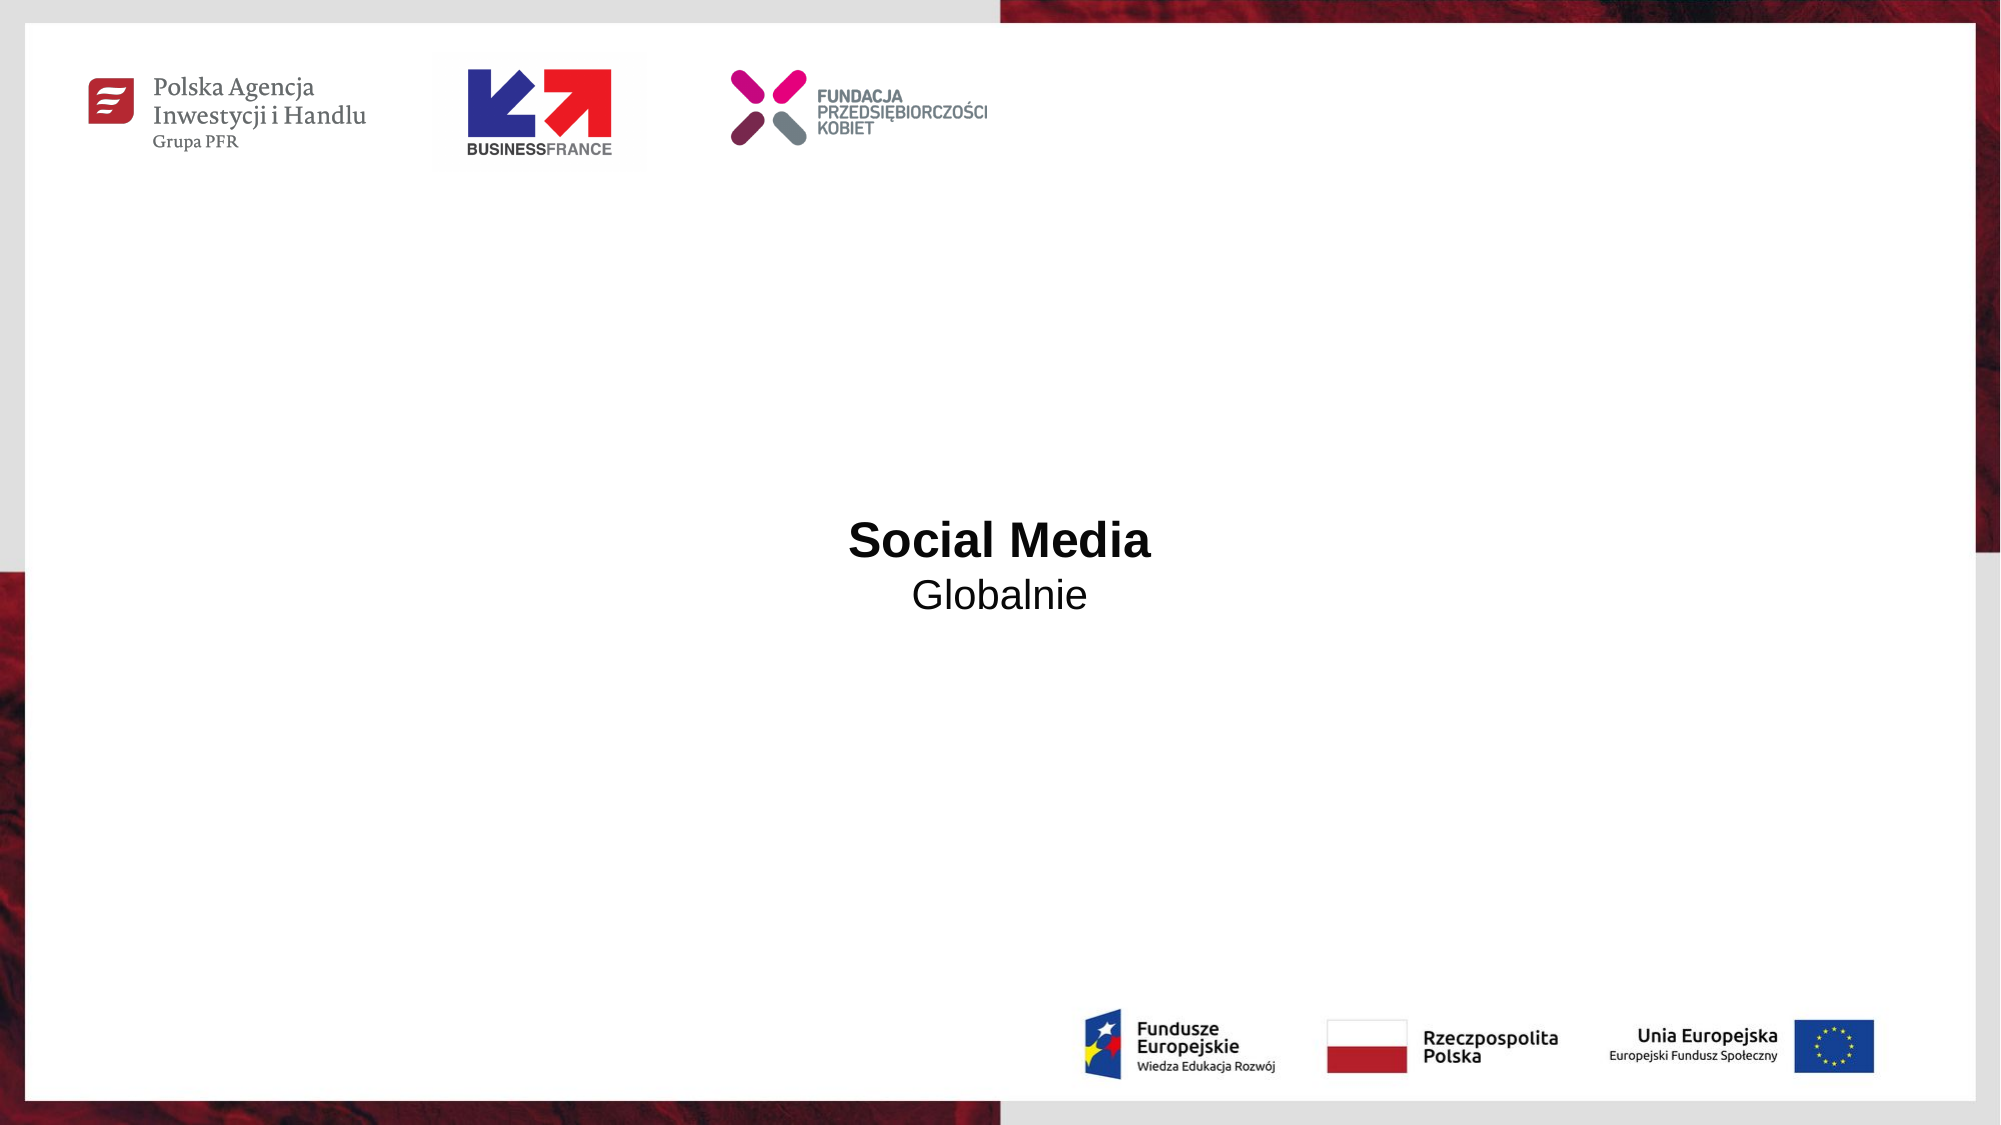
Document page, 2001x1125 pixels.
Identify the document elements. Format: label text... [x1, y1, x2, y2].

text_box Social Media Globalnie [453, 503, 1547, 622]
picture [0, 0, 2001, 1125]
